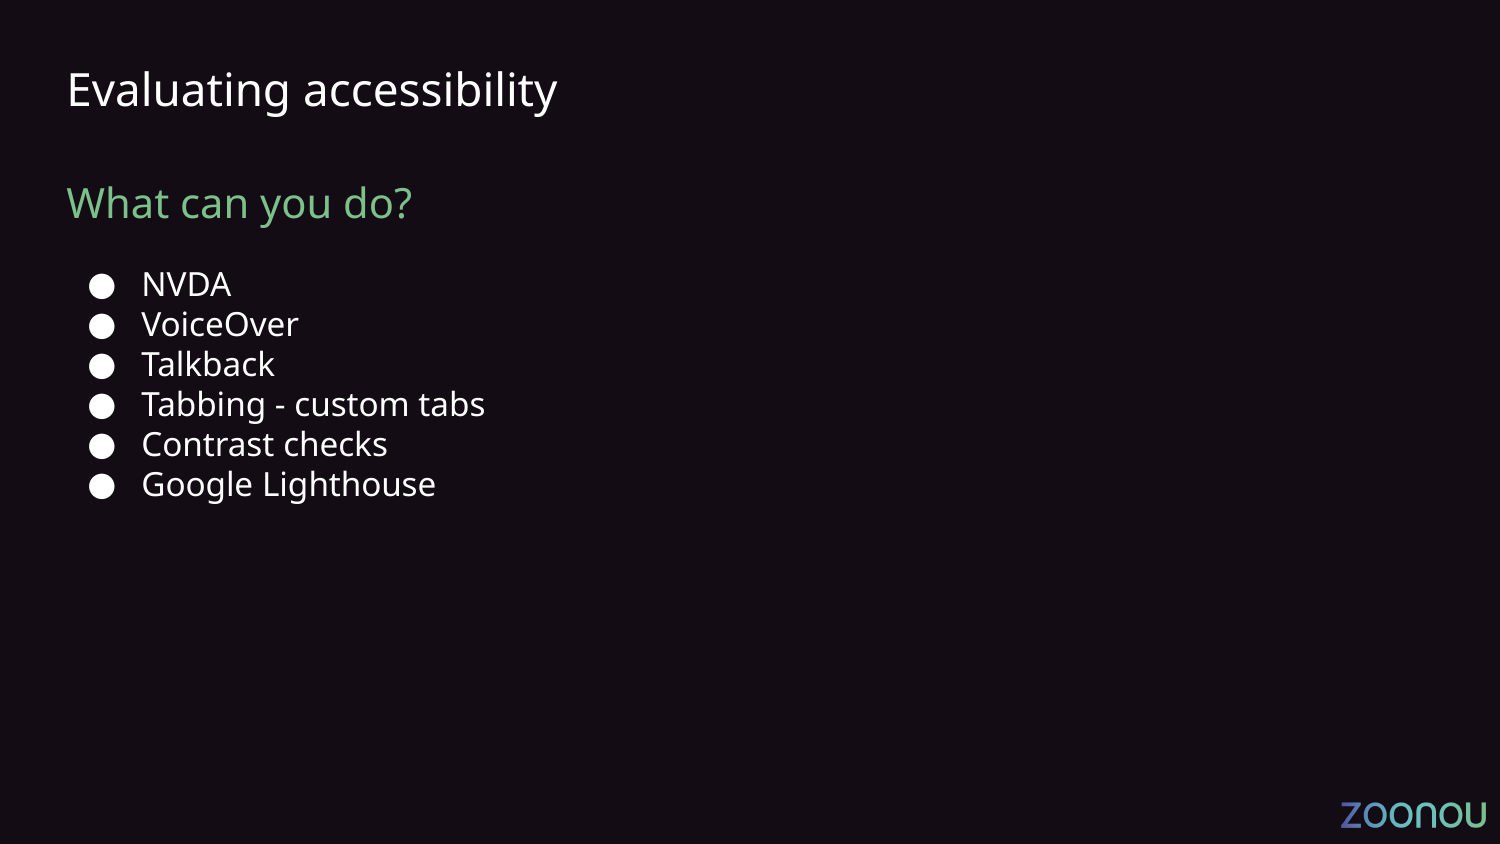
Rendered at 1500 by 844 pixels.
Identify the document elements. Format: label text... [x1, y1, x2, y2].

title Evaluating accessibility [51, 45, 1196, 132]
subtitle What can you do? [51, 154, 1085, 226]
picture [1335, 790, 1492, 833]
list NVDA VoiceOver Talkback Tabbing - custom tabs Contrast checks Google Lighthouse [51, 248, 1196, 760]
